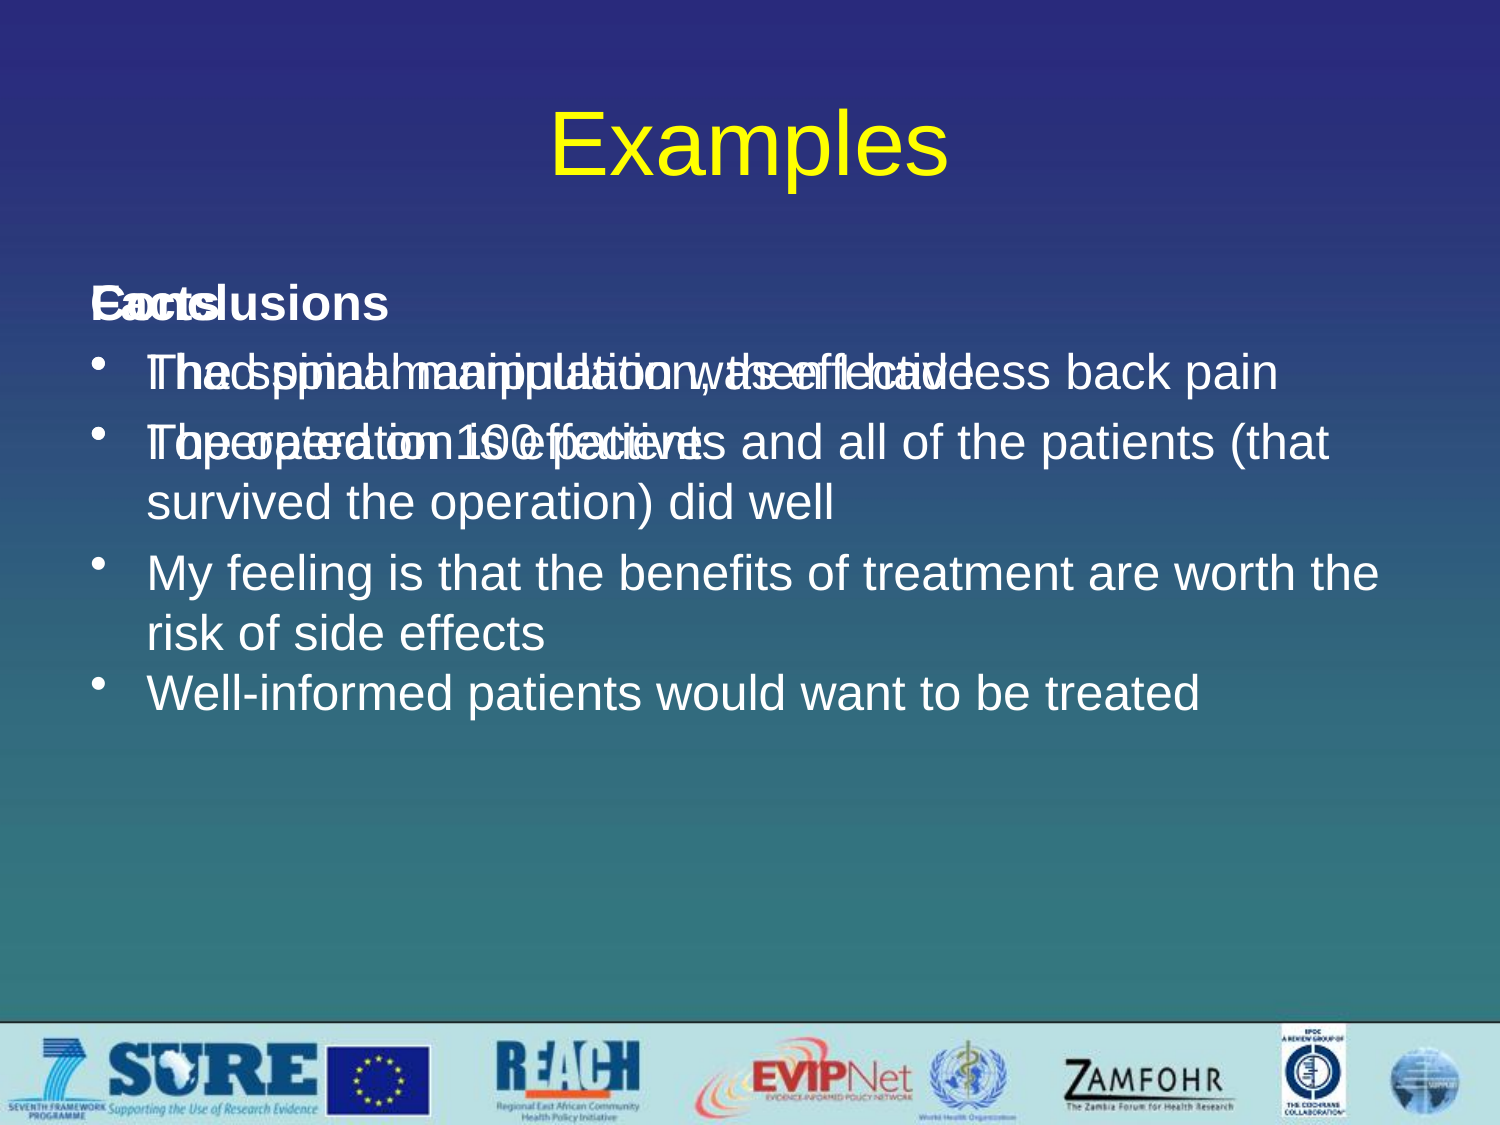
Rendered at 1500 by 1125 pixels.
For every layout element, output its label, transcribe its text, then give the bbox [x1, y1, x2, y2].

title Examples [74, 44, 1426, 233]
list Conclusions The spinal manipulation was effective The operation is effective Well-informed patients would want to be treated [74, 262, 1426, 1006]
picture [0, 0, 1500, 1125]
